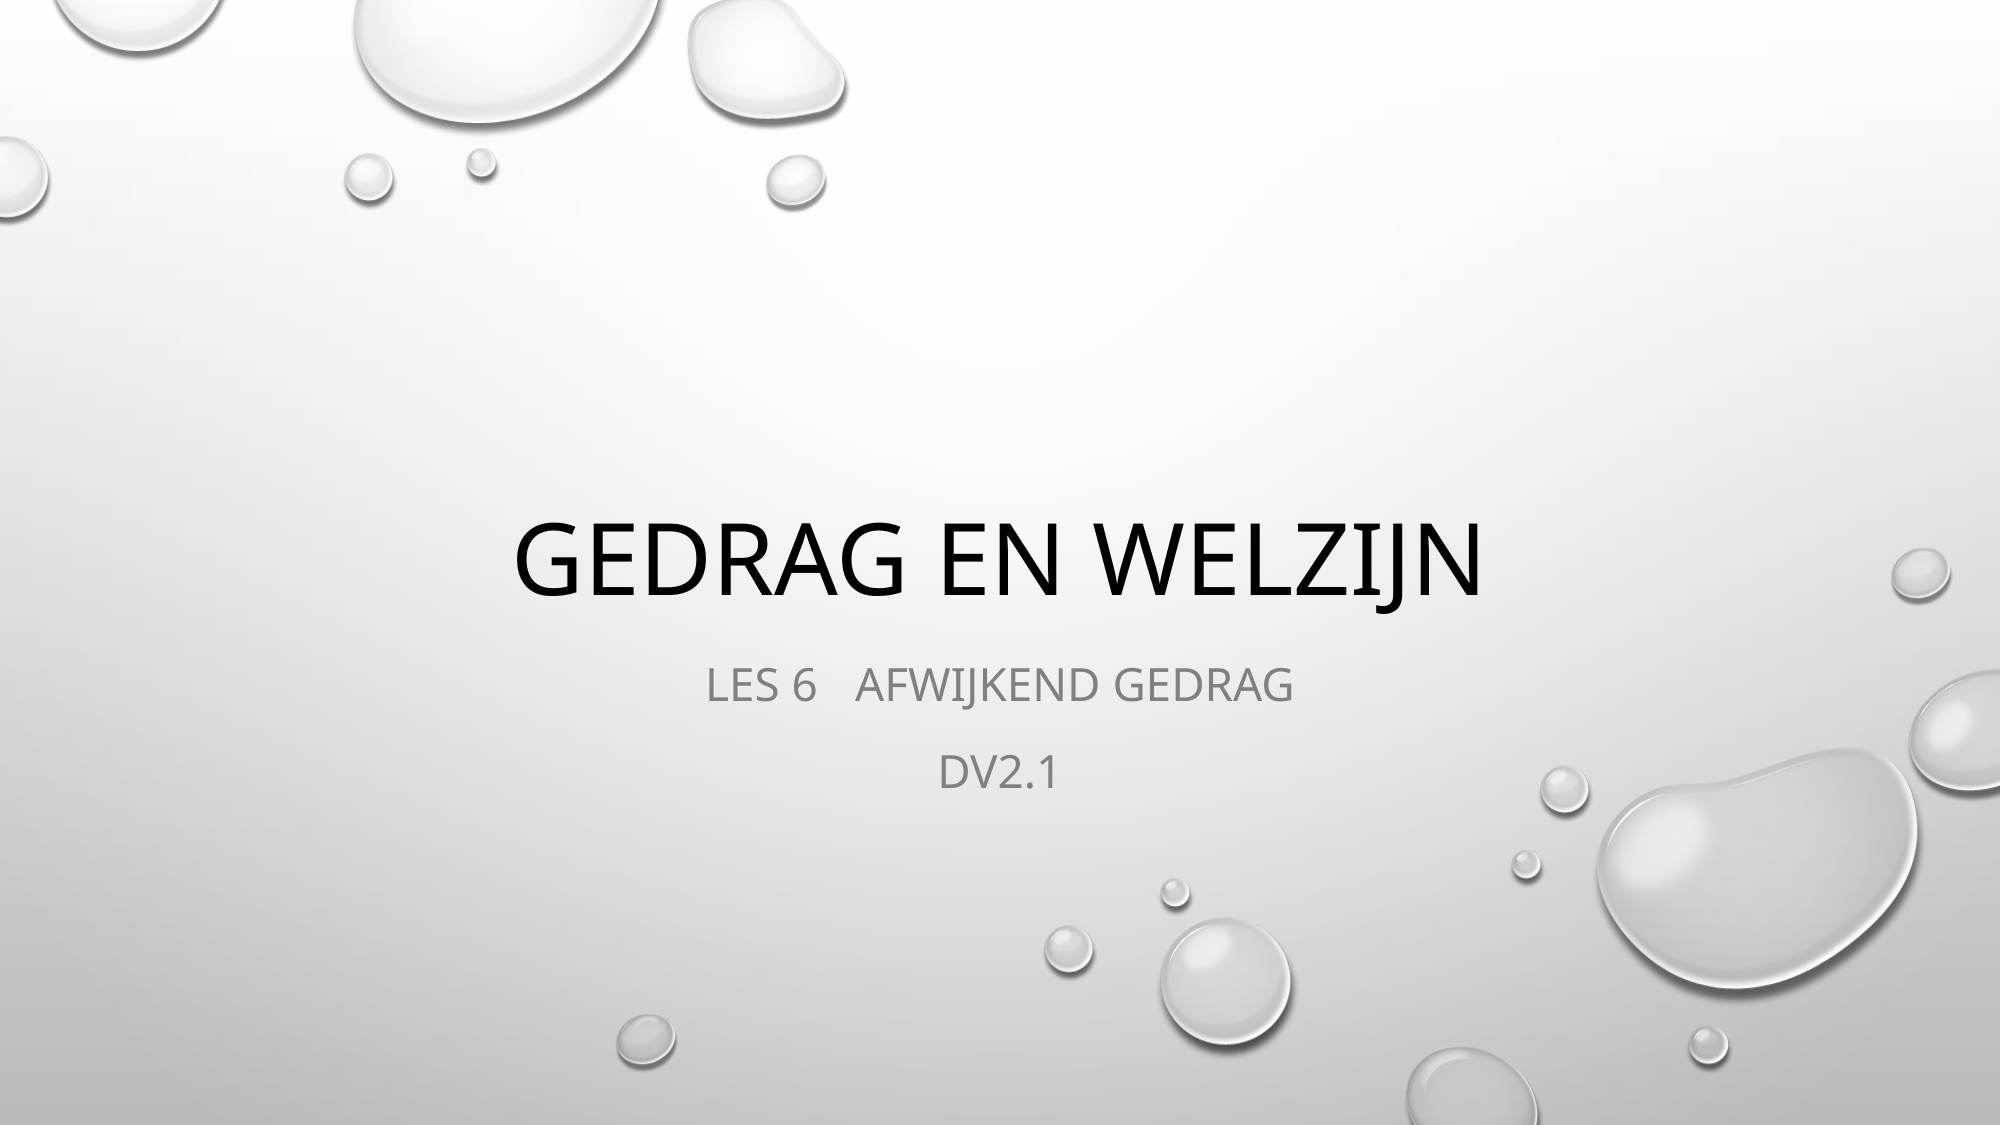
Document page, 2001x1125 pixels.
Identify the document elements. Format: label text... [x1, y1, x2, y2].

picture [0, 0, 2000, 1125]
subtitle Les 6 Afwijkend gedrag DV2.1 [287, 637, 1713, 863]
title Gedrag en welzijn [287, 213, 1713, 625]
